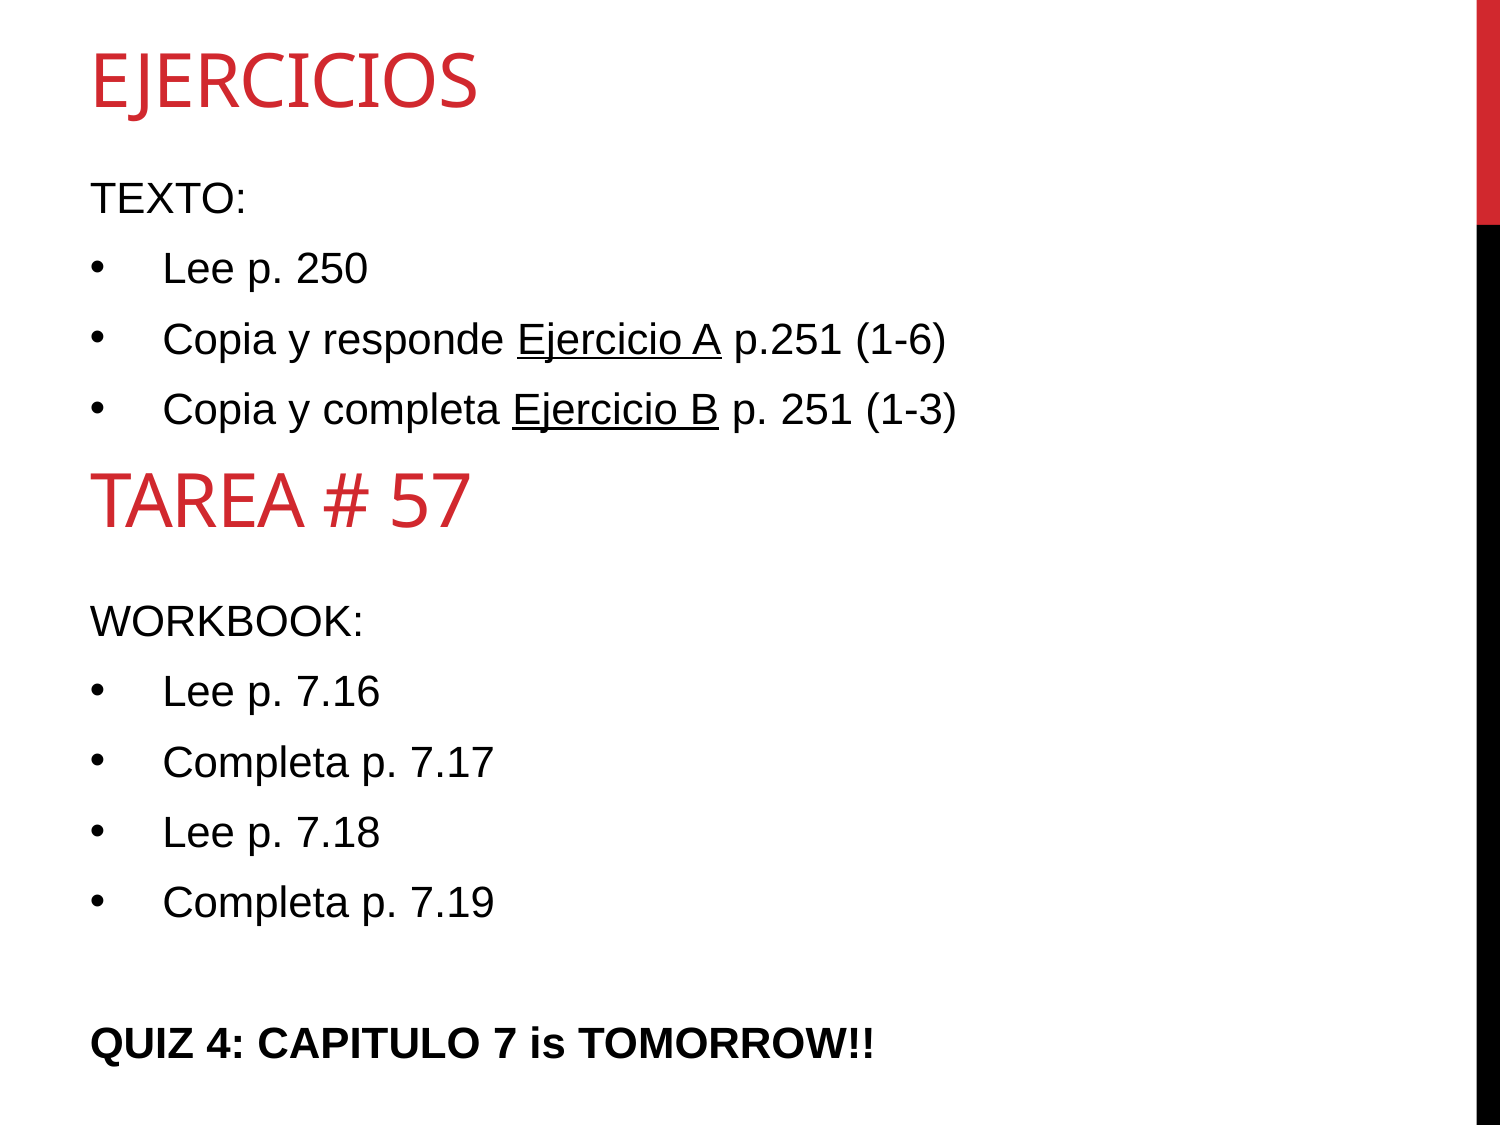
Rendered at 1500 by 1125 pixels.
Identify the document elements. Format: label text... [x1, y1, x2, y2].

text_box TEXTO: Lee p. 250 Copia y responde Ejercicio A p.251 (1-6) Copia y completa Ejercicio B p. 251 (1-3) WORKBOOK: Lee p. 7.16 Completa p. 7.17 Lee p. 7.18 Completa p. 7.19 QUIZ 4: CAPITULO 7 is TOMORROW!! [75, 162, 1325, 1075]
text_box EJERCICIOS [75, 24, 1025, 175]
text_box Tarea # 57 [75, 399, 1025, 550]
